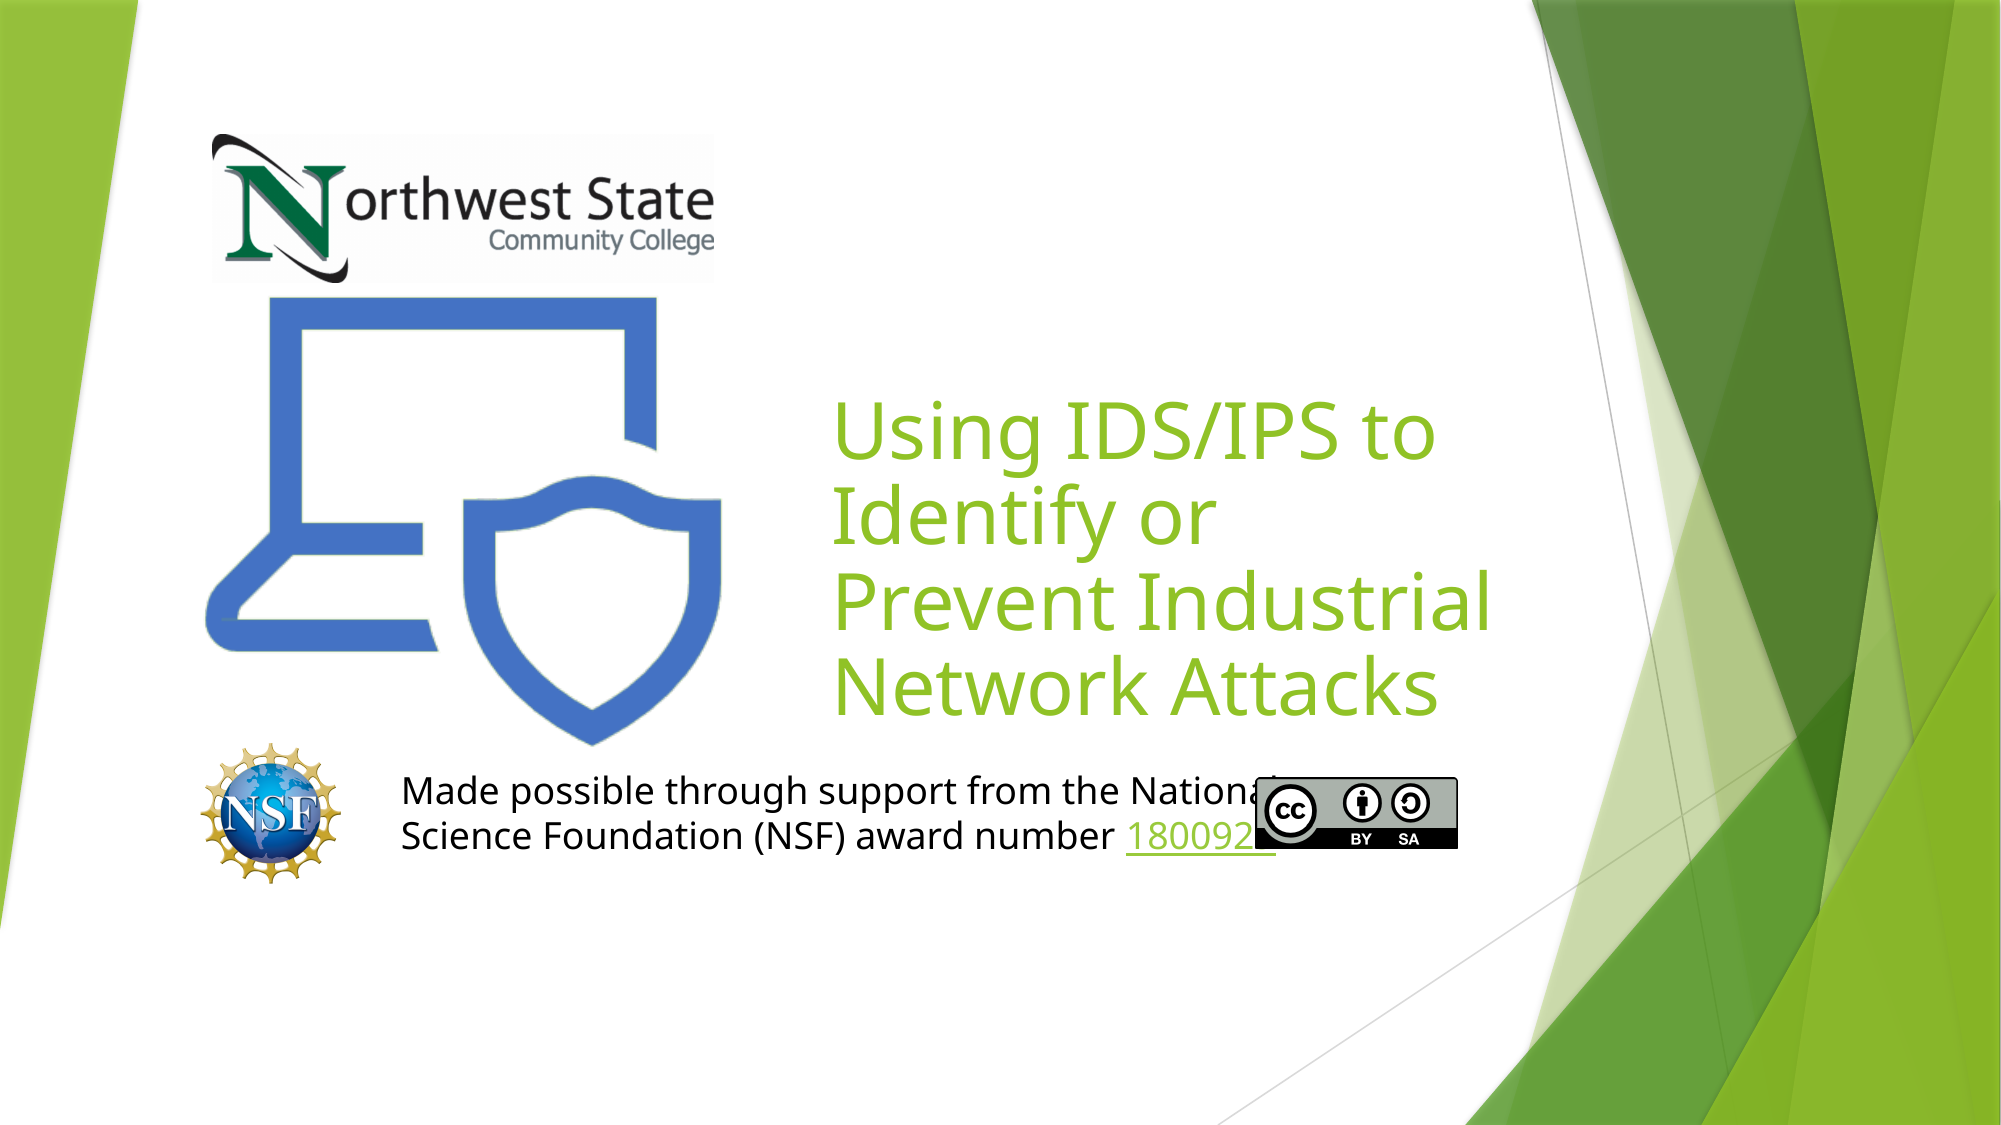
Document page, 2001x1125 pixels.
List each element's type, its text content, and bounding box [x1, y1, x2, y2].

title Using IDS/IPS to Identify or Prevent Industrial Network Attacks [816, 207, 1522, 741]
picture [153, 134, 773, 886]
text_box Made possible through support from the National Science Foundation (NSF) award number 1800929 [386, 759, 1326, 871]
picture [1255, 777, 1458, 849]
